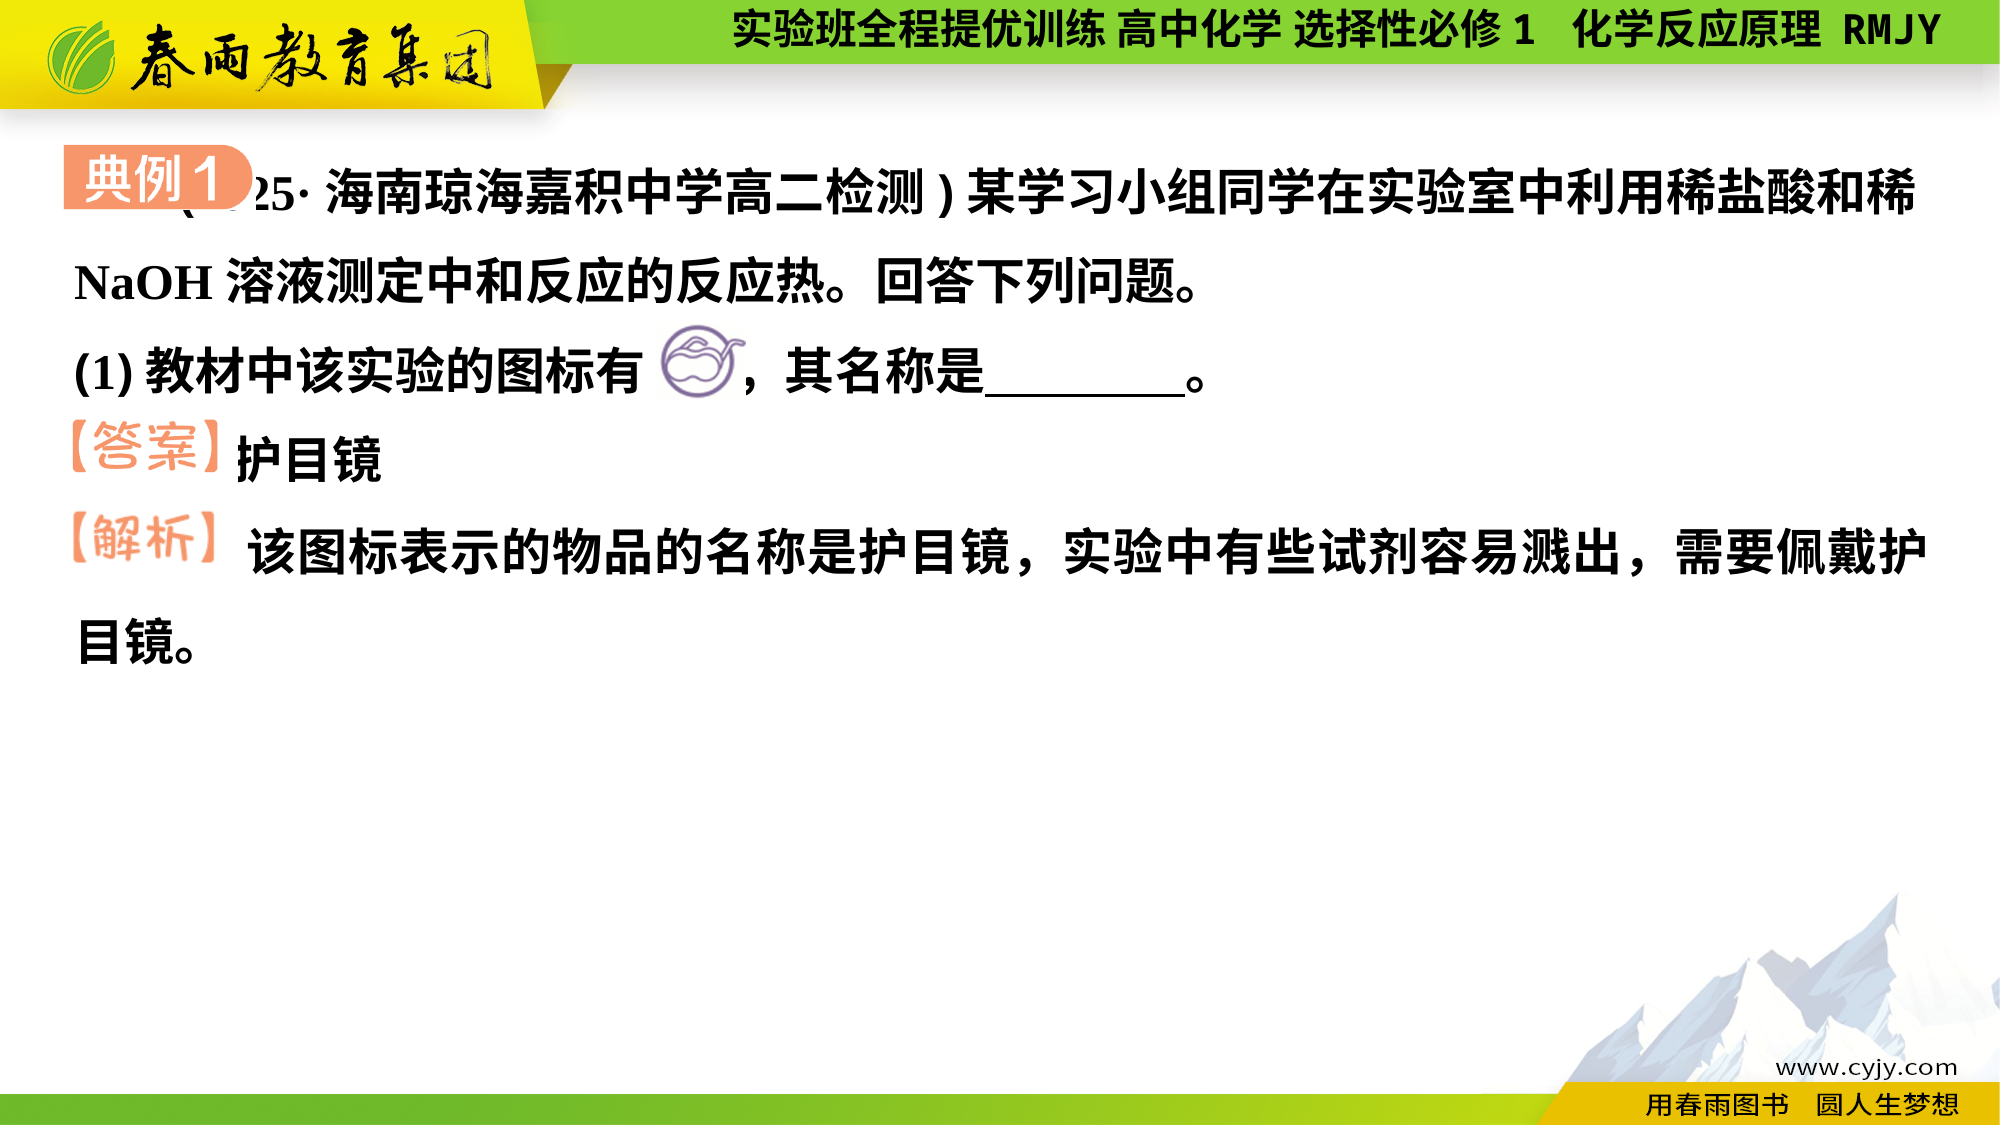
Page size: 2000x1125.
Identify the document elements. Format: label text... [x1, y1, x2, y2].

picture [0, 0, 2000, 1125]
list (2025·海南琼海嘉积中学高二检测)某学习小组同学在实验室中利用稀盐酸和稀NaOH溶液测定中和反应的反应热。回答下列问题。 (1)教材中该实验的图标有 ，其名称是 。 [59, 122, 1944, 399]
text_box 护目镜 [59, 399, 1944, 483]
text_box 该图标表示的物品的名称是护目镜，实验中有些试剂容易溅出，需要佩戴护目镜。 [59, 483, 1944, 679]
